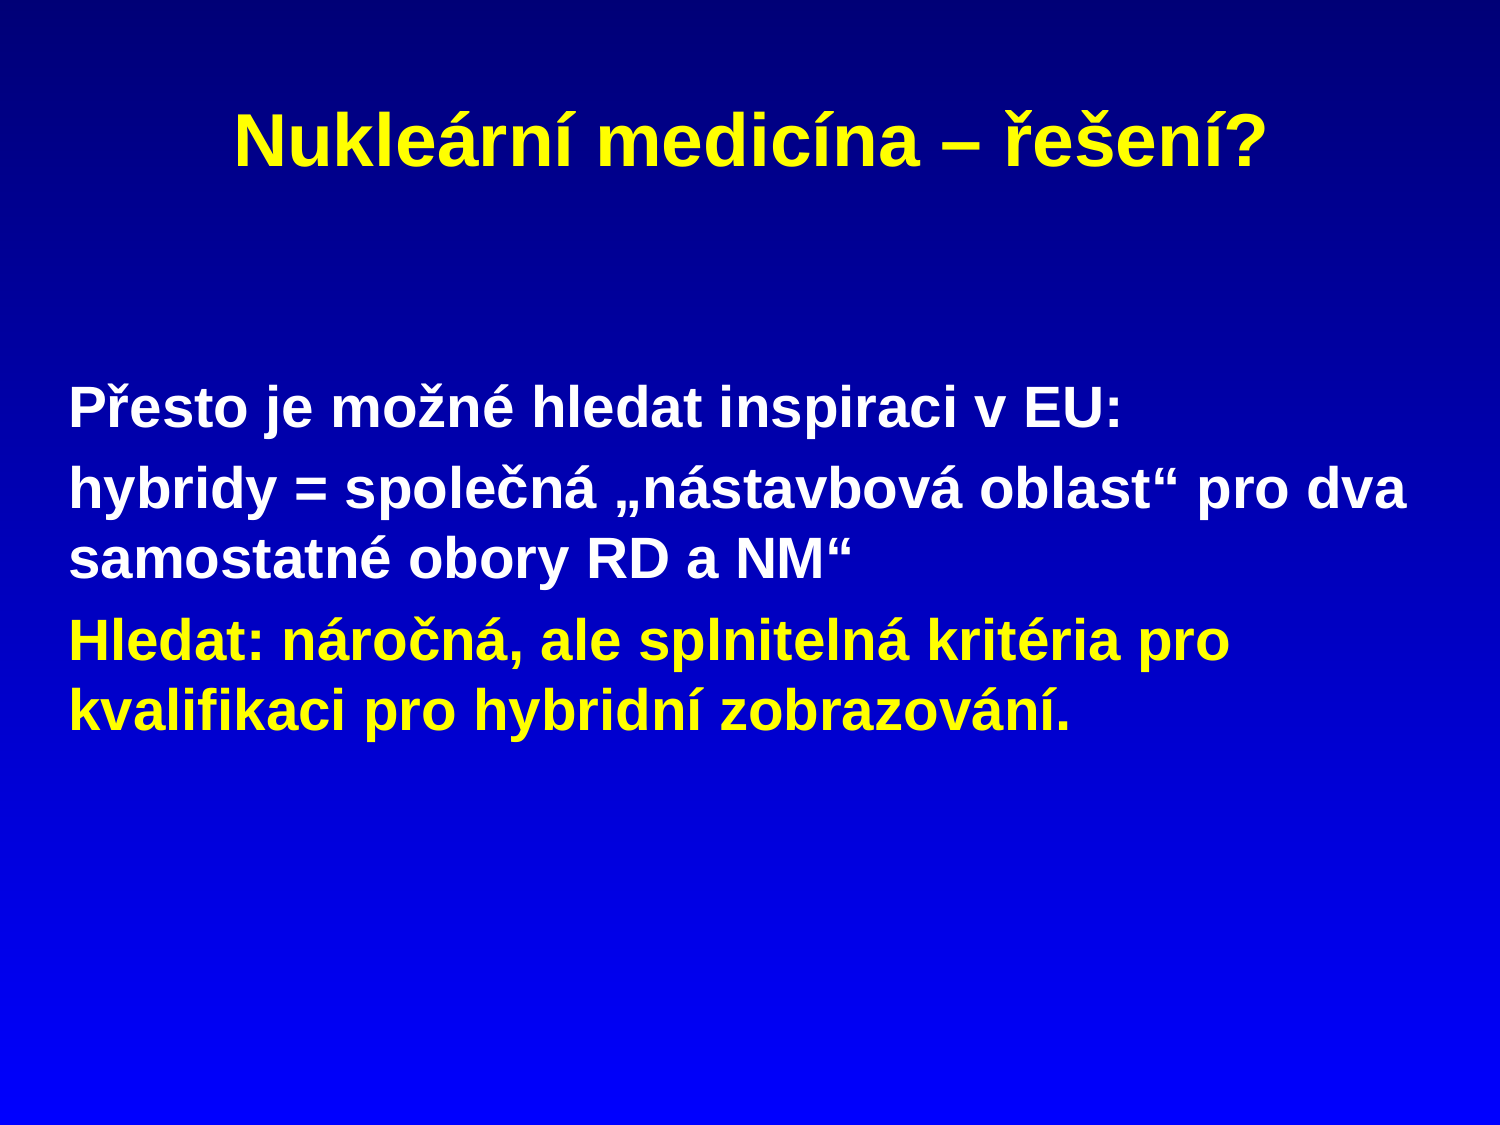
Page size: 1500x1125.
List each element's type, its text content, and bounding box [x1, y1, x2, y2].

list Přesto je možné hledat inspiraci v EU: hybridy = společná „nástavbová oblast“ pro dva samostatné obory RD a NM“ Hledat: náročná, ale splnitelná kritéria pro kvalifikaci pro hybridní zobrazování. [53, 208, 1447, 951]
title Nukleární medicína – řešení? [76, 42, 1427, 208]
